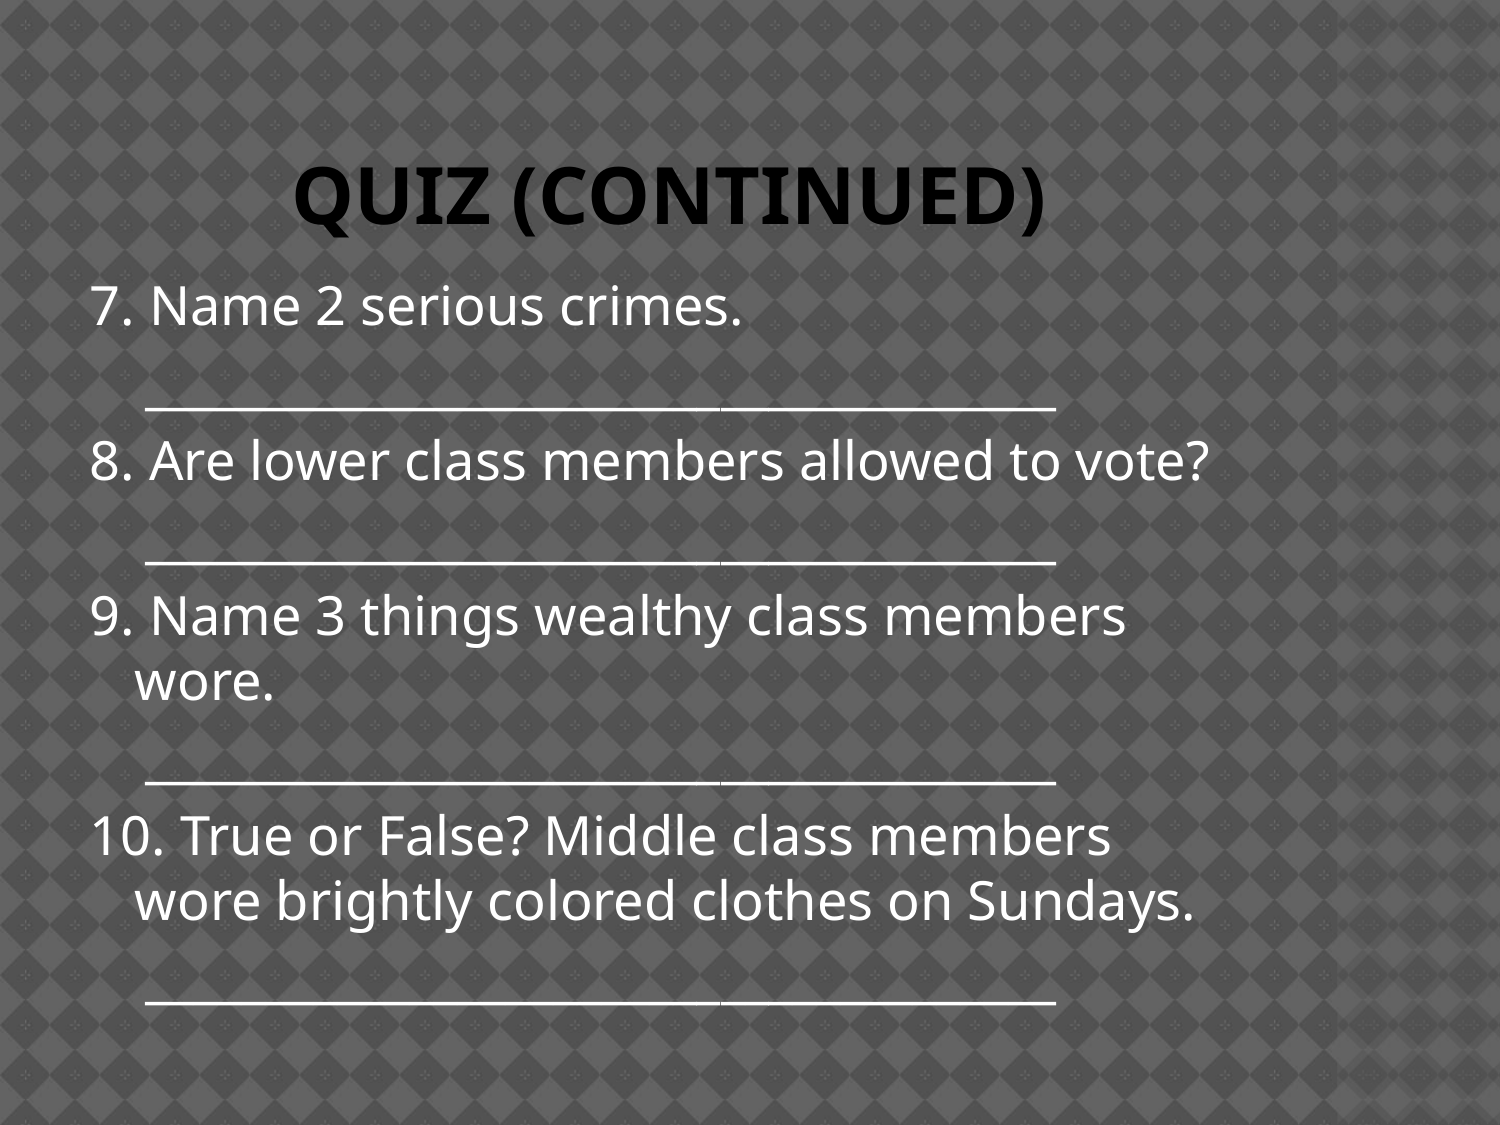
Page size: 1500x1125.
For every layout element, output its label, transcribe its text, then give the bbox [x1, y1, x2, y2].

title Quiz (Continued) [75, 52, 1263, 240]
list 7. Name 2 serious crimes. ______________________________________ 8. Are lower class members allowed to vote? ______________________________________ 9. Name 3 things wealthy class members wore. ______________________________________ 10. True or False? Middle class members wore brightly colored clothes on Sundays. ______________________________________ [75, 264, 1263, 1059]
